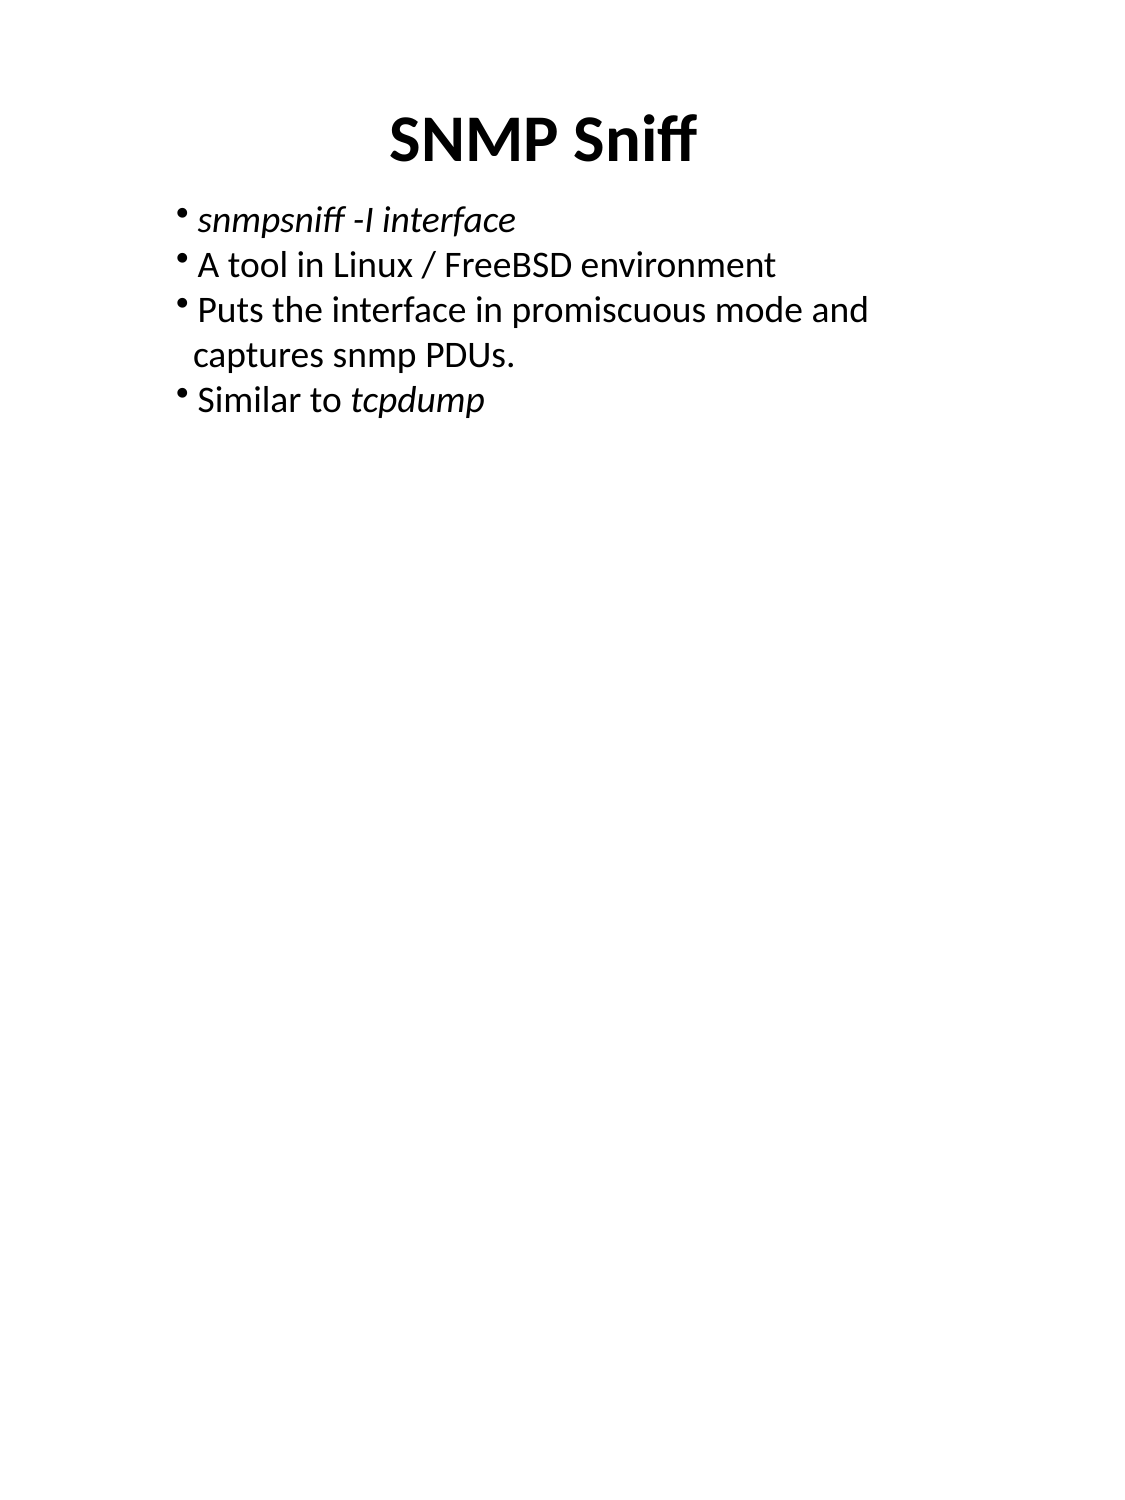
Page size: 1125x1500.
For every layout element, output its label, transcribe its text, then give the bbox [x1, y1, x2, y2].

text_box snmpsniff -I interface A tool in Linux / FreeBSD environment Puts the interface in promiscuous mode and captures snmp PDUs. Similar to tcpdump [161, 187, 894, 428]
title SNMP Sniff [75, 87, 1013, 353]
